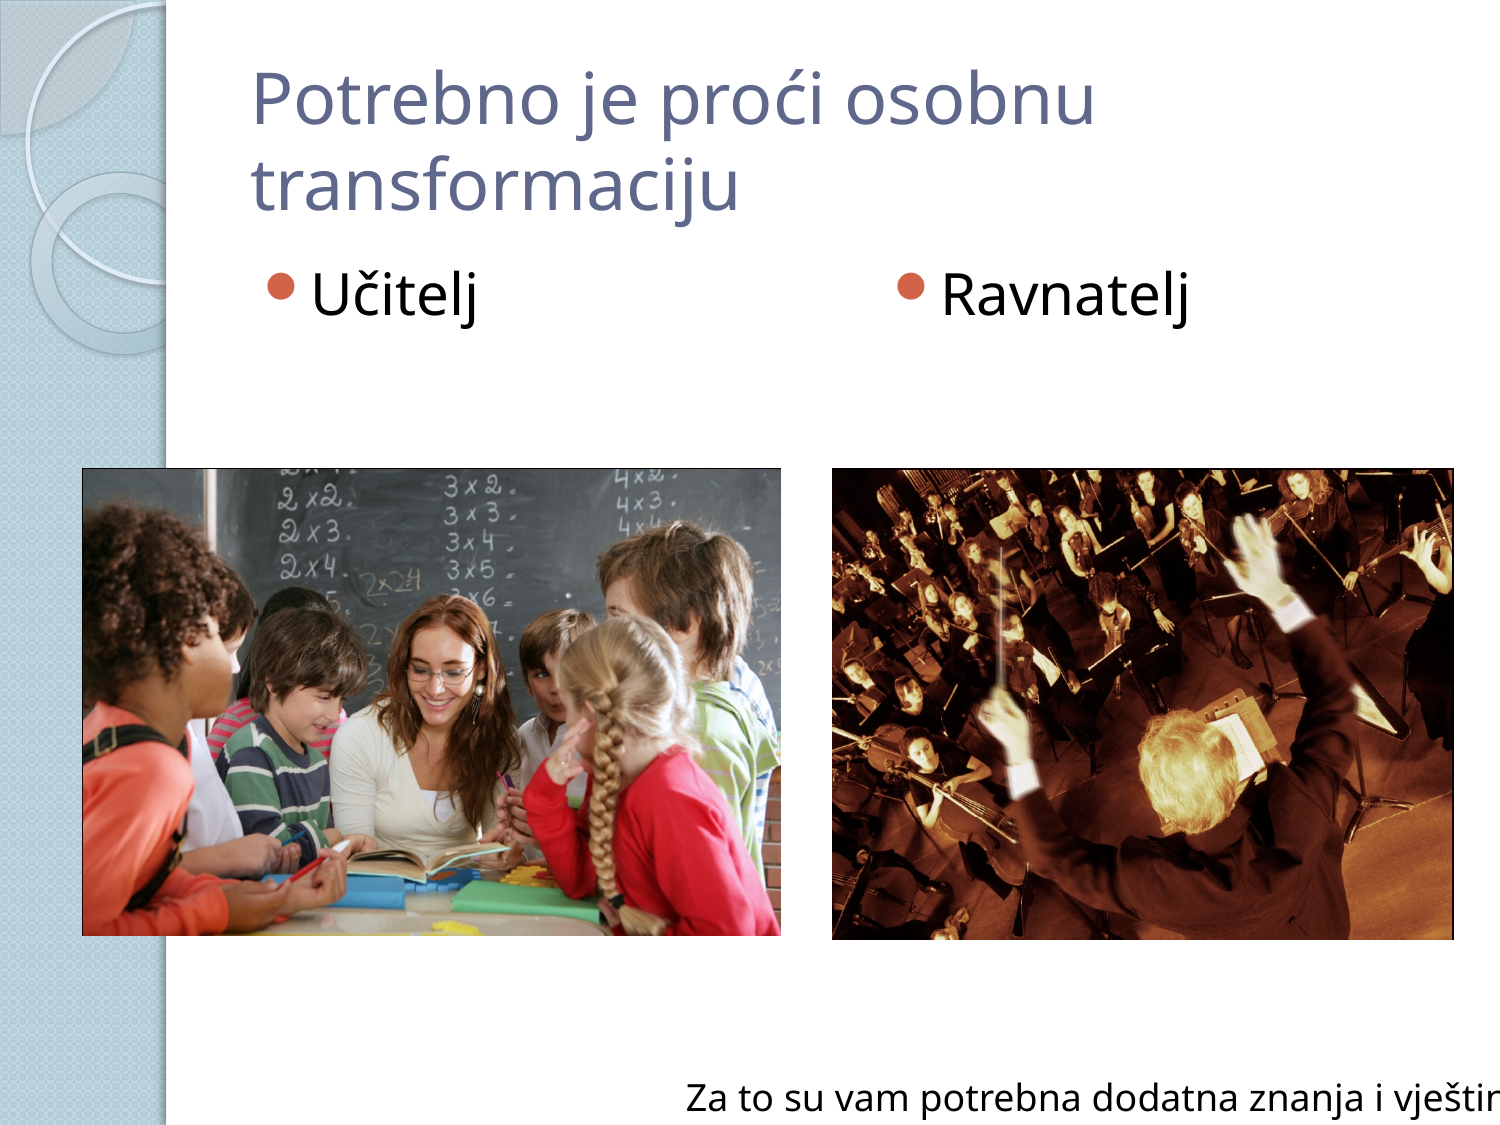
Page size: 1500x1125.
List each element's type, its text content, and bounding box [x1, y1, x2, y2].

list Učitelj [235, 249, 836, 1015]
list Ravnatelj [865, 249, 1466, 1015]
picture [831, 468, 1454, 940]
picture [81, 468, 782, 936]
text_box Za to su vam potrebna dodatna znanja i vještine [671, 1066, 1500, 1125]
title Potrebno je proći osobnu transformaciju [235, 45, 1466, 233]
